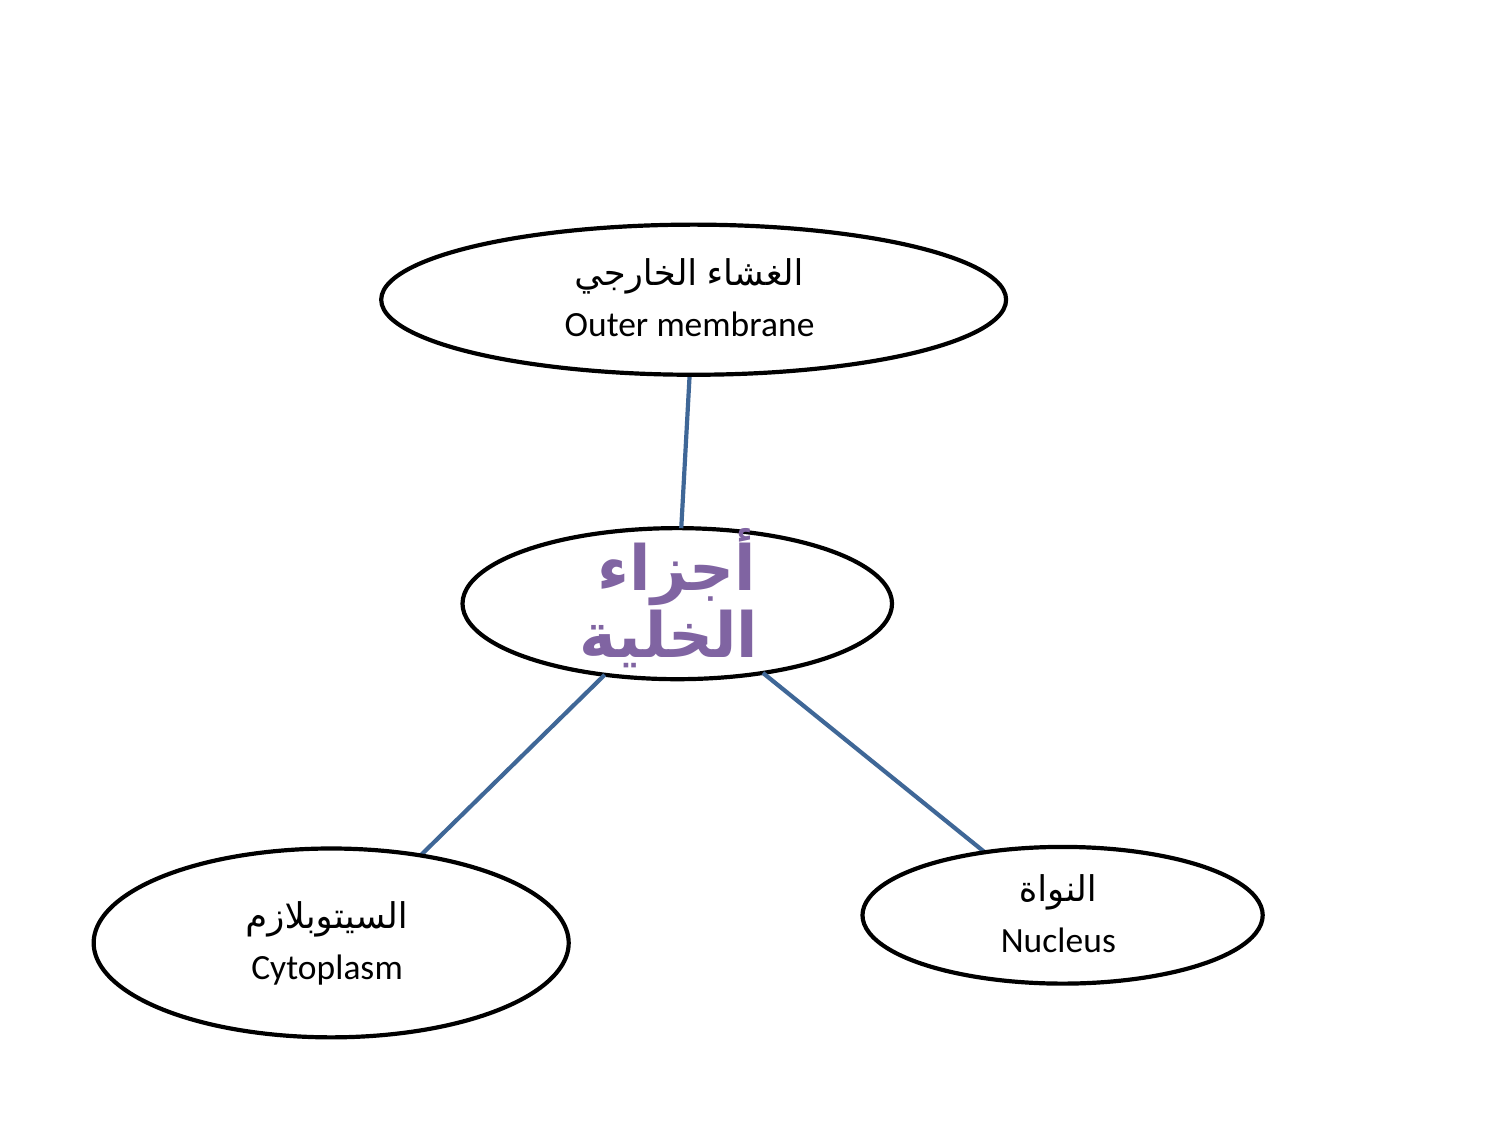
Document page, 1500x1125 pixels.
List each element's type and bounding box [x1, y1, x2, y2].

list [0, 69, 1351, 1038]
